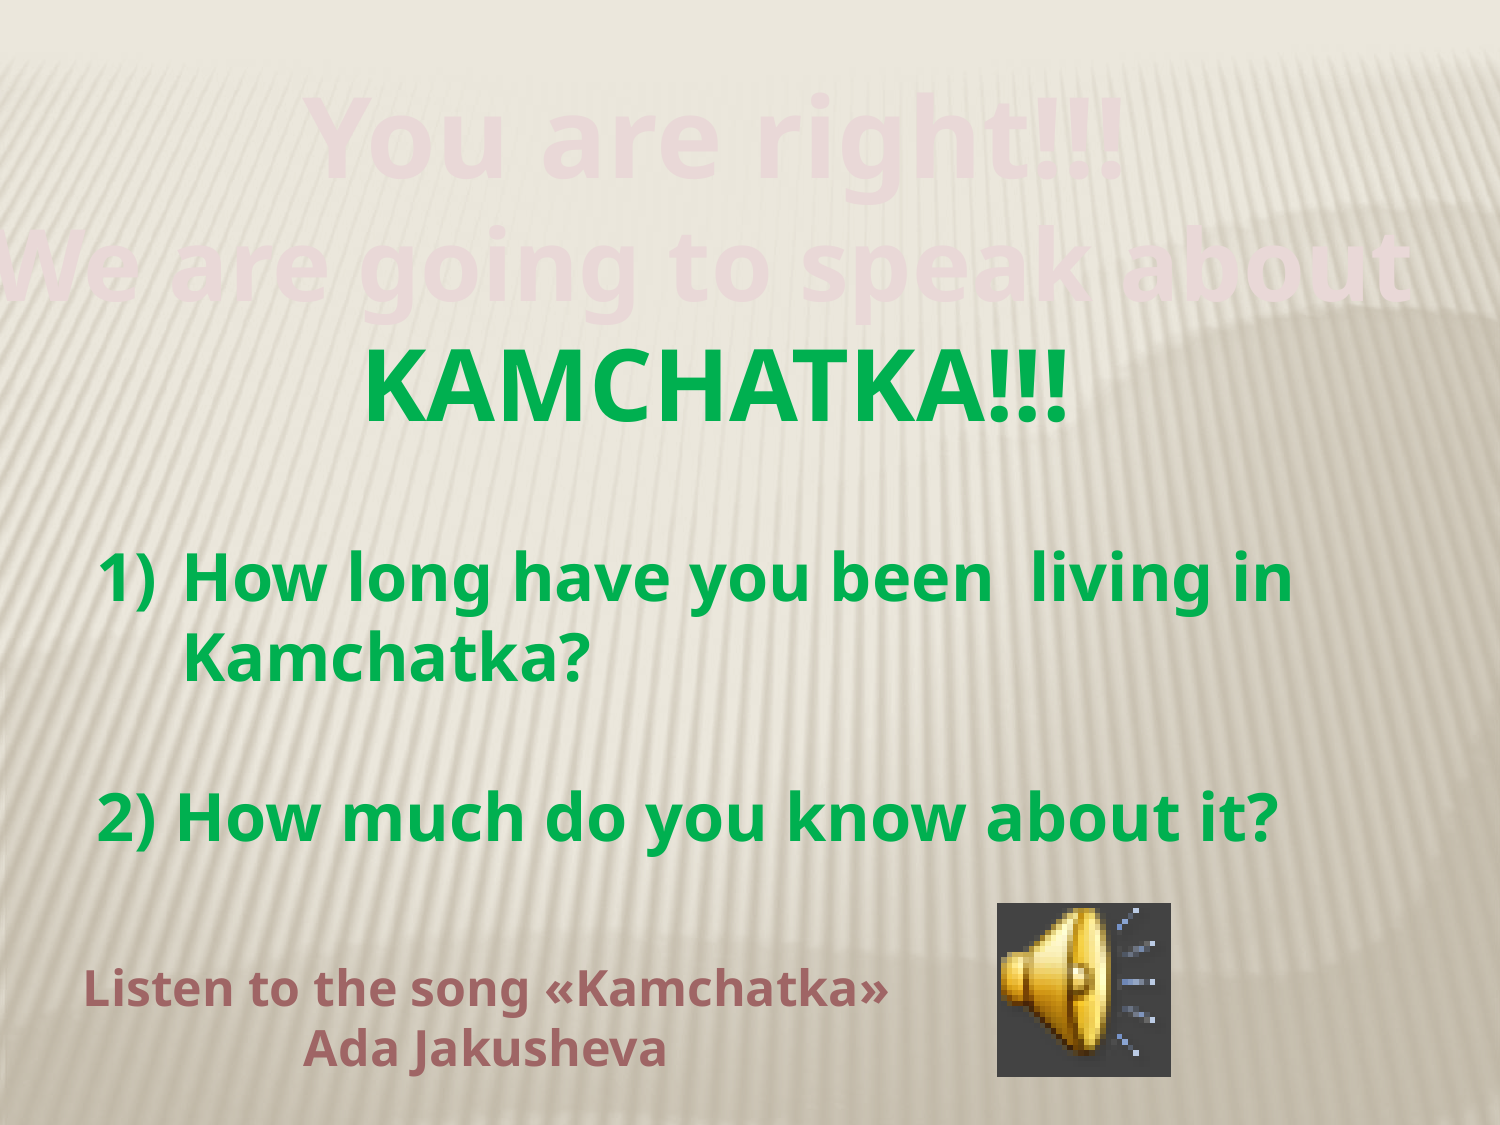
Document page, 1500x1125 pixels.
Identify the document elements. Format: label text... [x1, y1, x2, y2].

text_box How long have you been living in Kamchatka? 2) How much do you know about it? [81, 527, 1313, 952]
text_box Listen to the song «Kamchatka» Ada Jakusheva [67, 949, 905, 1085]
text_box You are right!!! We are going to speak about KAMCHATKA!!! [0, 58, 1457, 449]
picture [995, 902, 1173, 1079]
